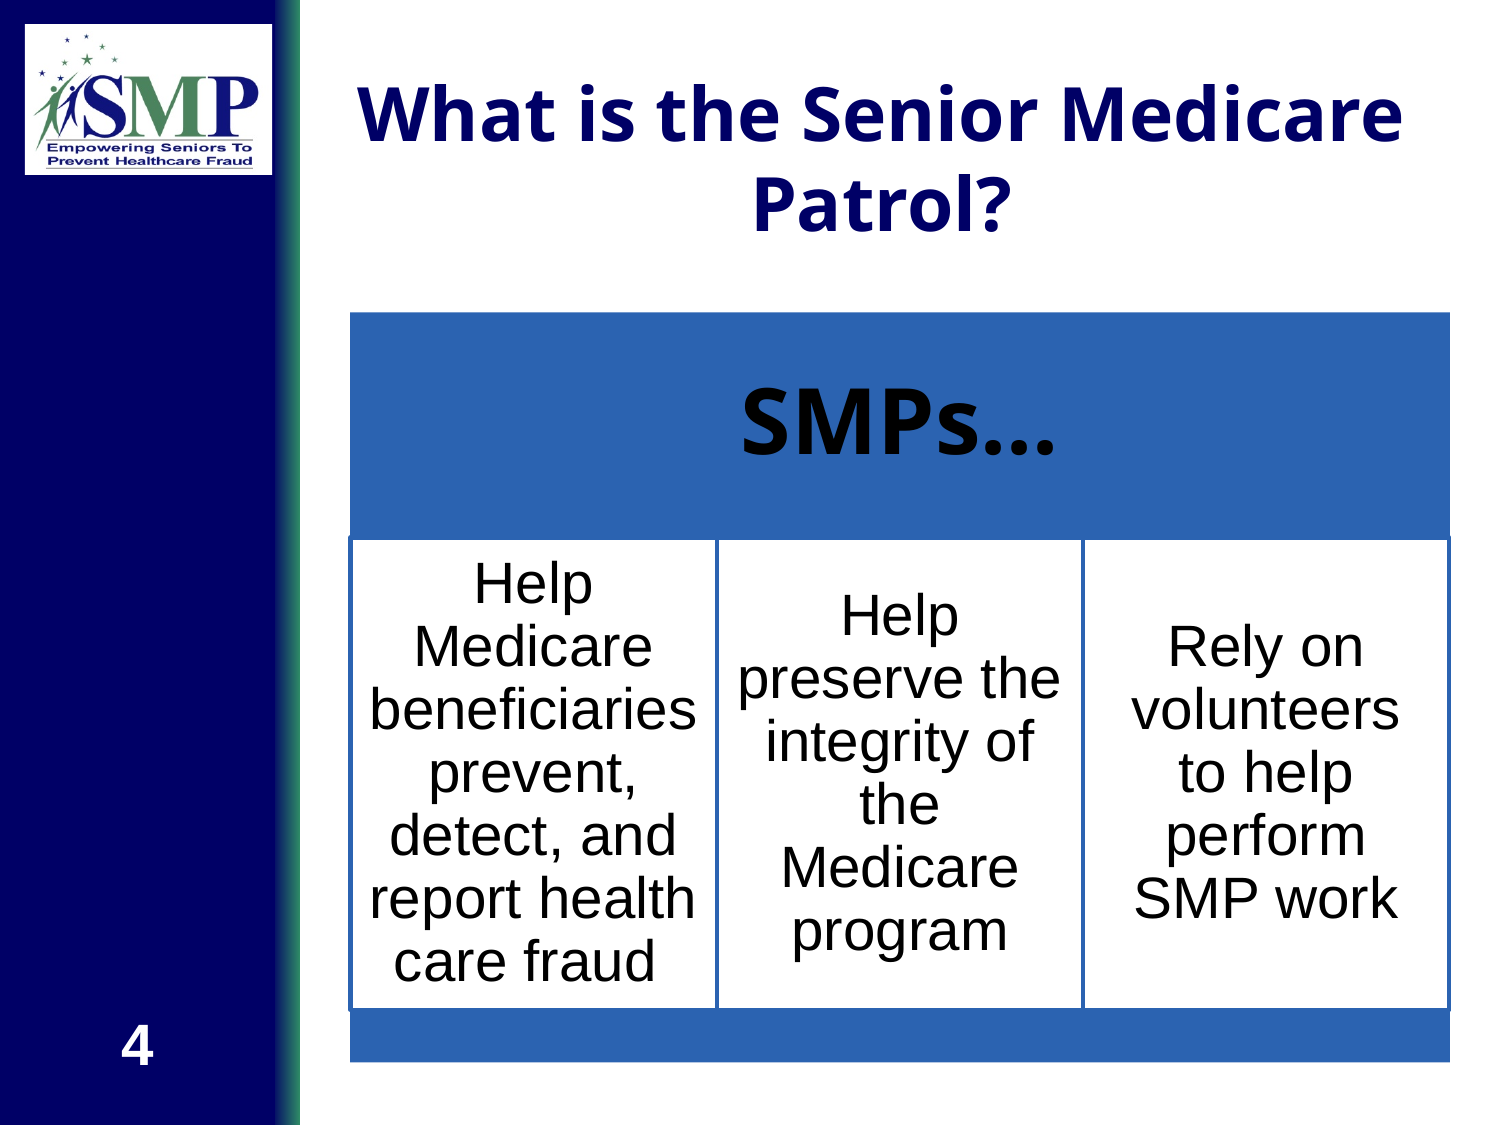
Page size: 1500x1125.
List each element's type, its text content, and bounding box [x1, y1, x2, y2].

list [349, 312, 1451, 1063]
slide_number 4 [0, 999, 276, 1076]
picture [24, 24, 273, 175]
title What is the Senior Medicare Patrol? [337, 62, 1425, 250]
